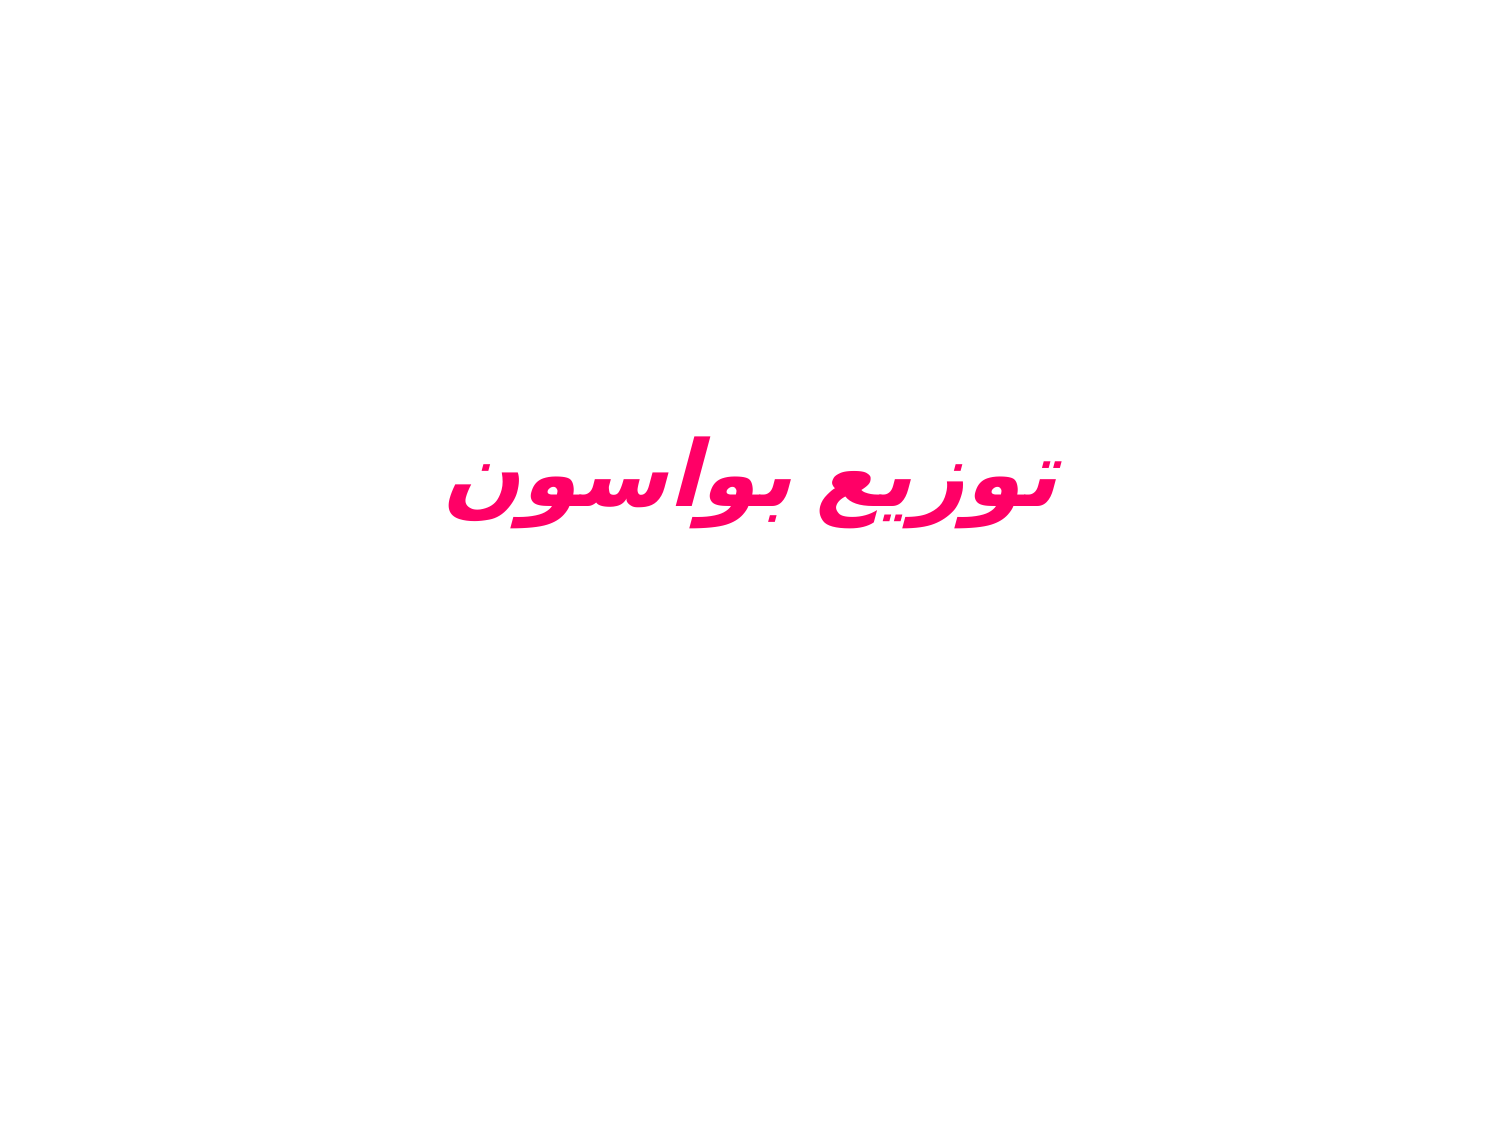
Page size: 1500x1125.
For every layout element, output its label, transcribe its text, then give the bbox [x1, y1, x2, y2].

title توزيع بواسون [112, 349, 1388, 591]
